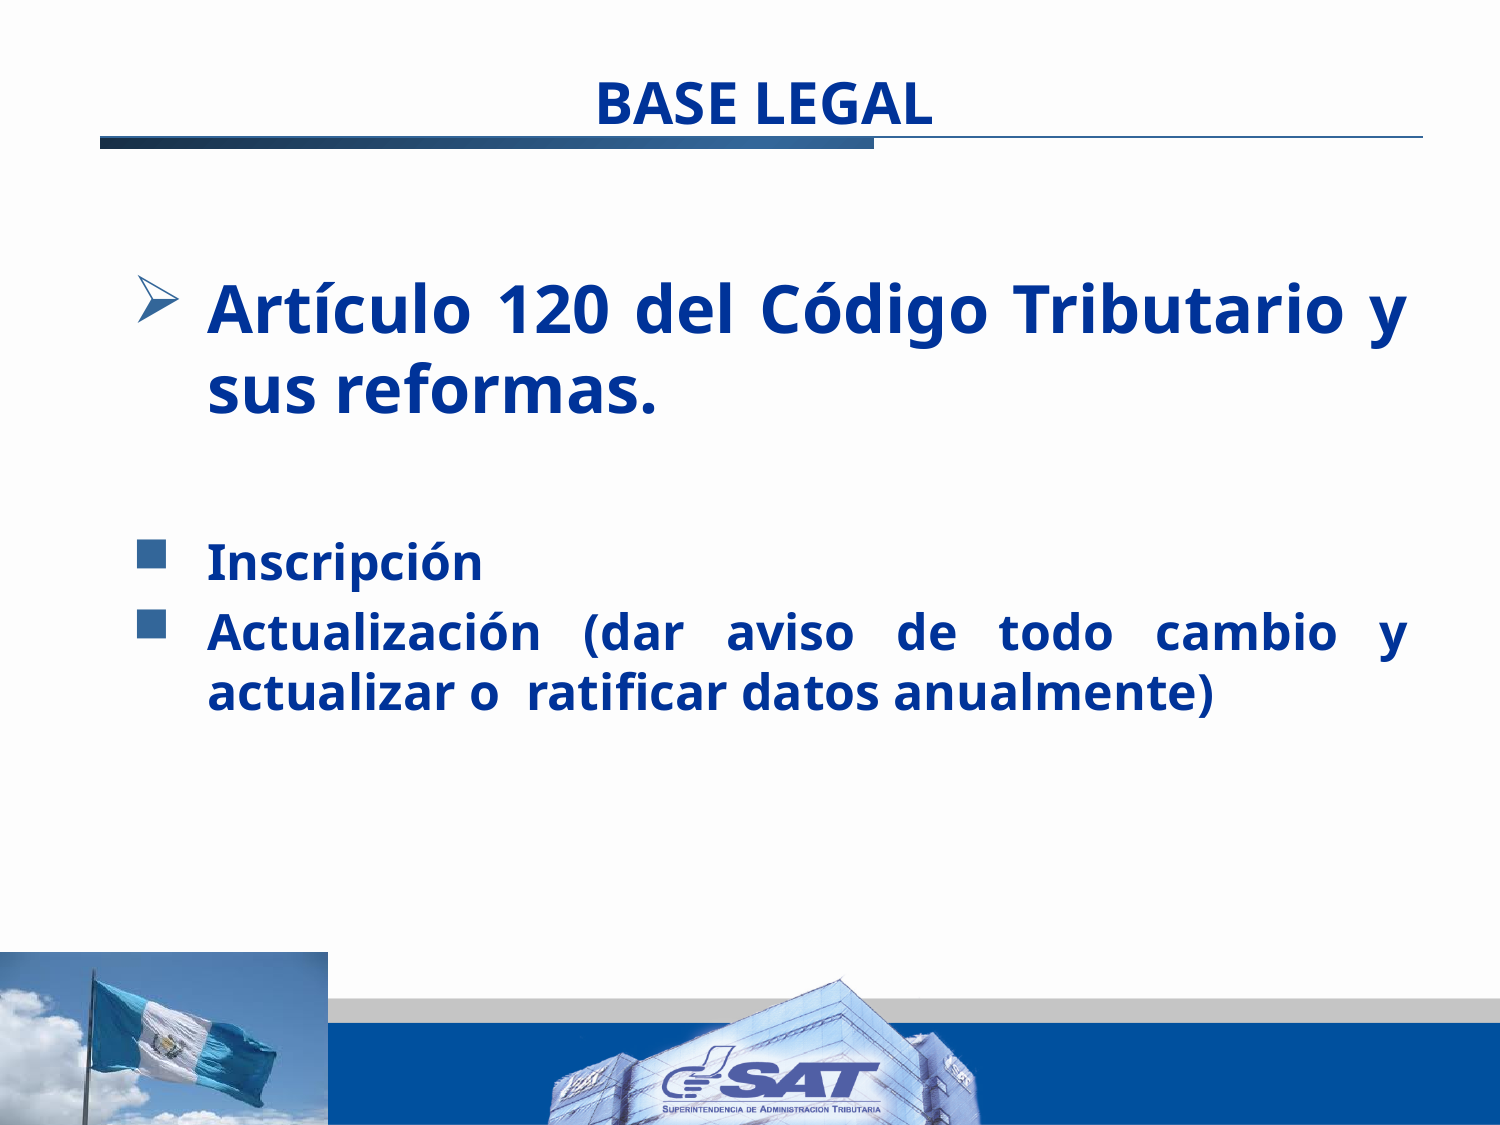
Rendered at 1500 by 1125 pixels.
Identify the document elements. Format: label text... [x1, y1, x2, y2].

list Artículo 120 del Código Tributario y sus reformas. Inscripción Actualización (dar aviso de todo cambio y actualizar o ratificar datos anualmente) [88, 196, 1424, 897]
title BASE LEGAL [93, 30, 1436, 144]
picture [0, 0, 1500, 1125]
